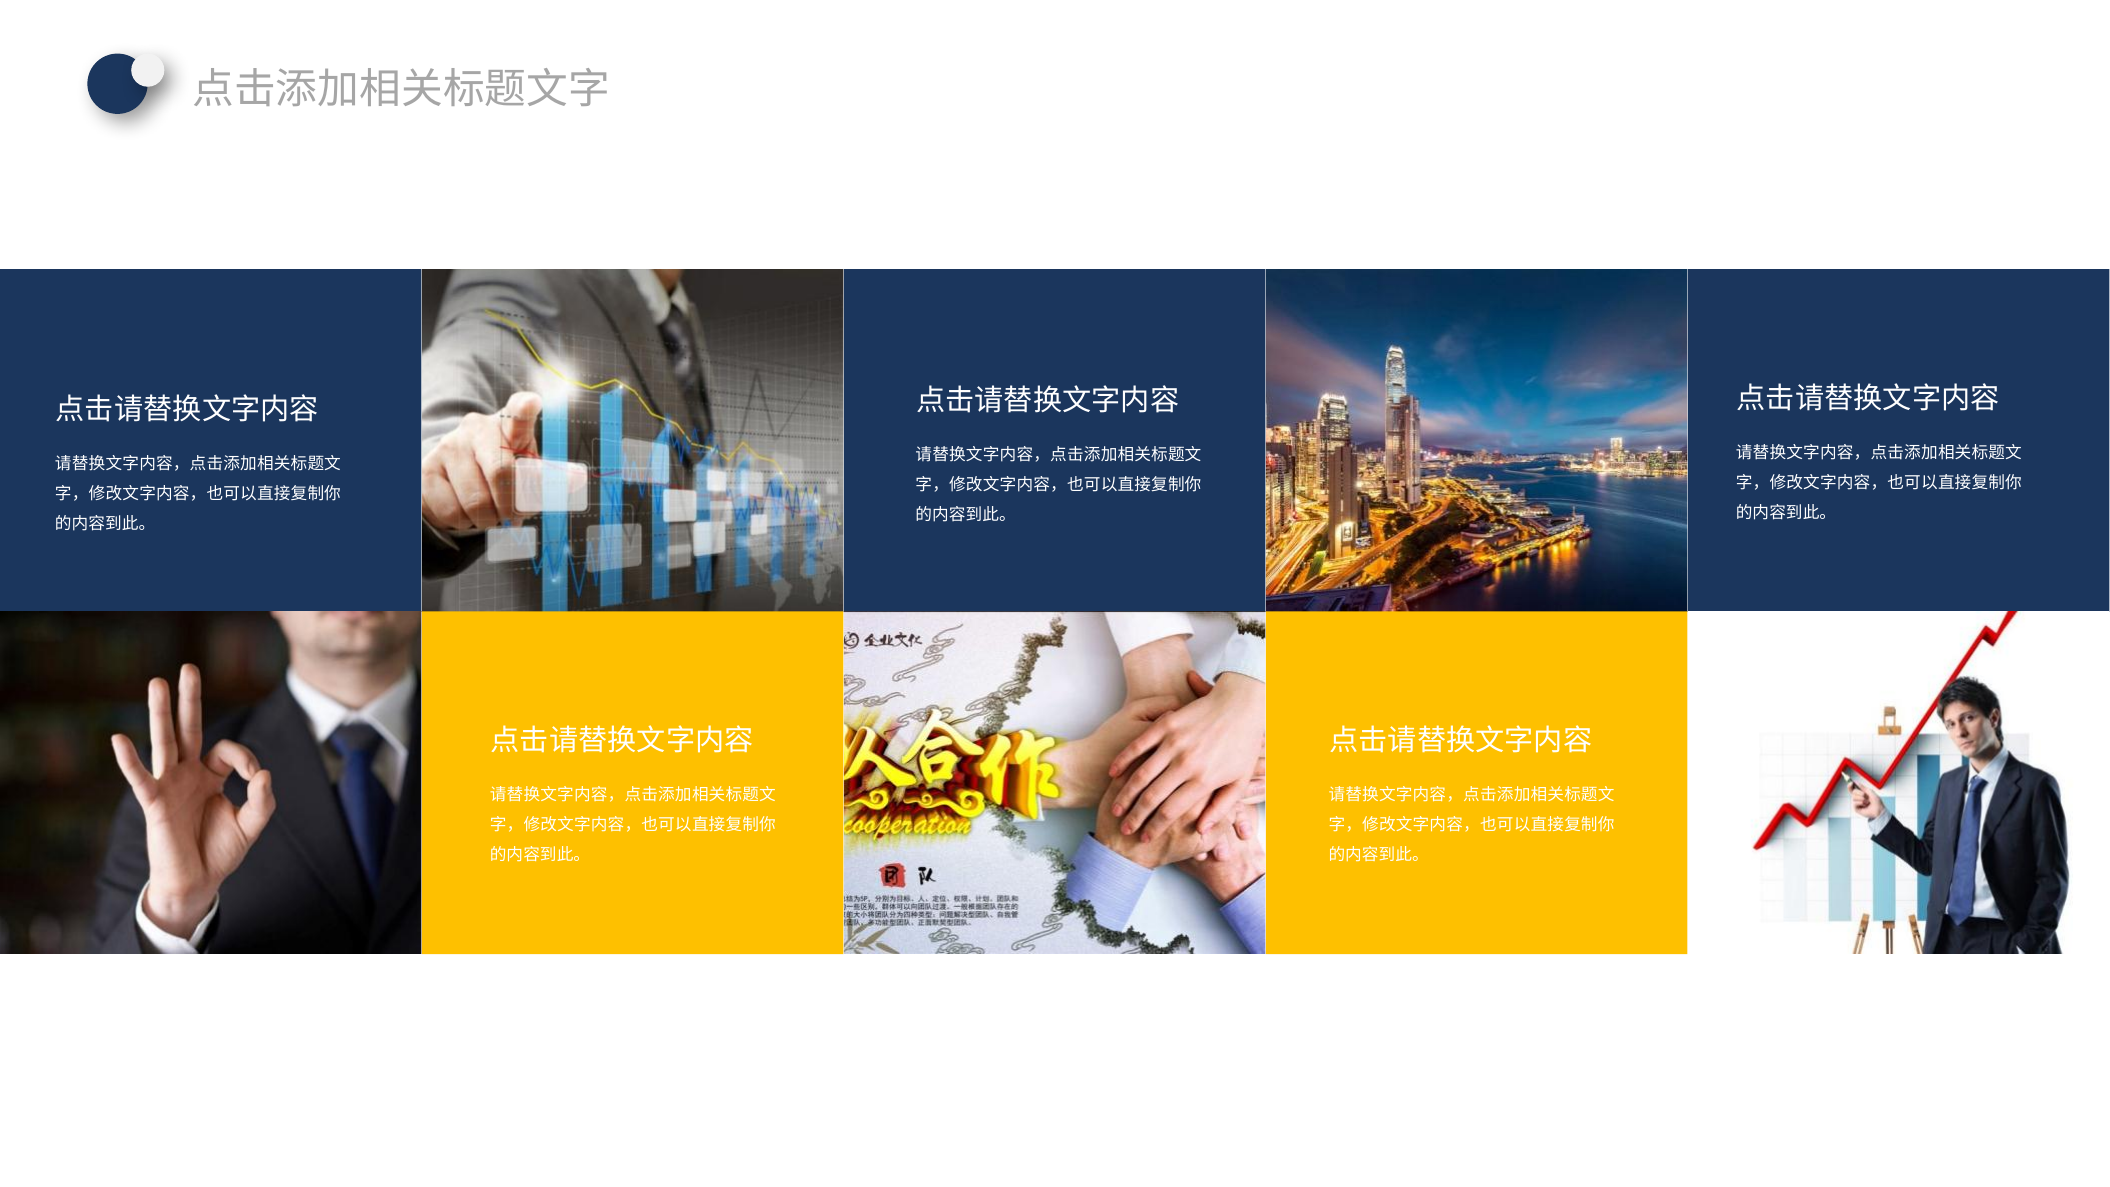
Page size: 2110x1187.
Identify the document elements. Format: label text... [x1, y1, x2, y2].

text_box 点击请替换文字内容 [1720, 371, 2017, 423]
text_box [843, 610, 1265, 955]
text_box [1265, 268, 1687, 610]
text_box [130, 52, 166, 88]
text_box 点击请替换文字内容 [474, 712, 771, 764]
text_box 请替换文字内容，点击添加相关标题文字，修改文字内容，也可以直接复制你的内容到此。 [899, 425, 1218, 532]
text_box [0, 268, 421, 610]
text_box [0, 610, 421, 955]
text_box [843, 268, 1265, 610]
text_box 点击请替换文字内容 [1313, 712, 1610, 764]
text_box 点击请替换文字内容 [899, 372, 1196, 425]
text_box [421, 610, 843, 955]
text_box 请替换文字内容，点击添加相关标题文字，修改文字内容，也可以直接复制你的内容到此。 [1312, 765, 1632, 872]
text_box 点击请替换文字内容 [39, 382, 336, 434]
text_box [86, 52, 142, 115]
text_box [1687, 610, 2110, 955]
text_box 请替换文字内容，点击添加相关标题文字，修改文字内容，也可以直接复制你的内容到此。 [38, 434, 358, 541]
text_box 请替换文字内容，点击添加相关标题文字，修改文字内容，也可以直接复制你的内容到此。 [473, 765, 793, 872]
text_box [1265, 610, 1687, 955]
text_box [421, 268, 843, 610]
text_box 点击添加相关标题文字 [176, 53, 680, 114]
text_box [1687, 268, 2110, 610]
text_box 请替换文字内容，点击添加相关标题文字，修改文字内容，也可以直接复制你的内容到此。 [1719, 424, 2039, 531]
